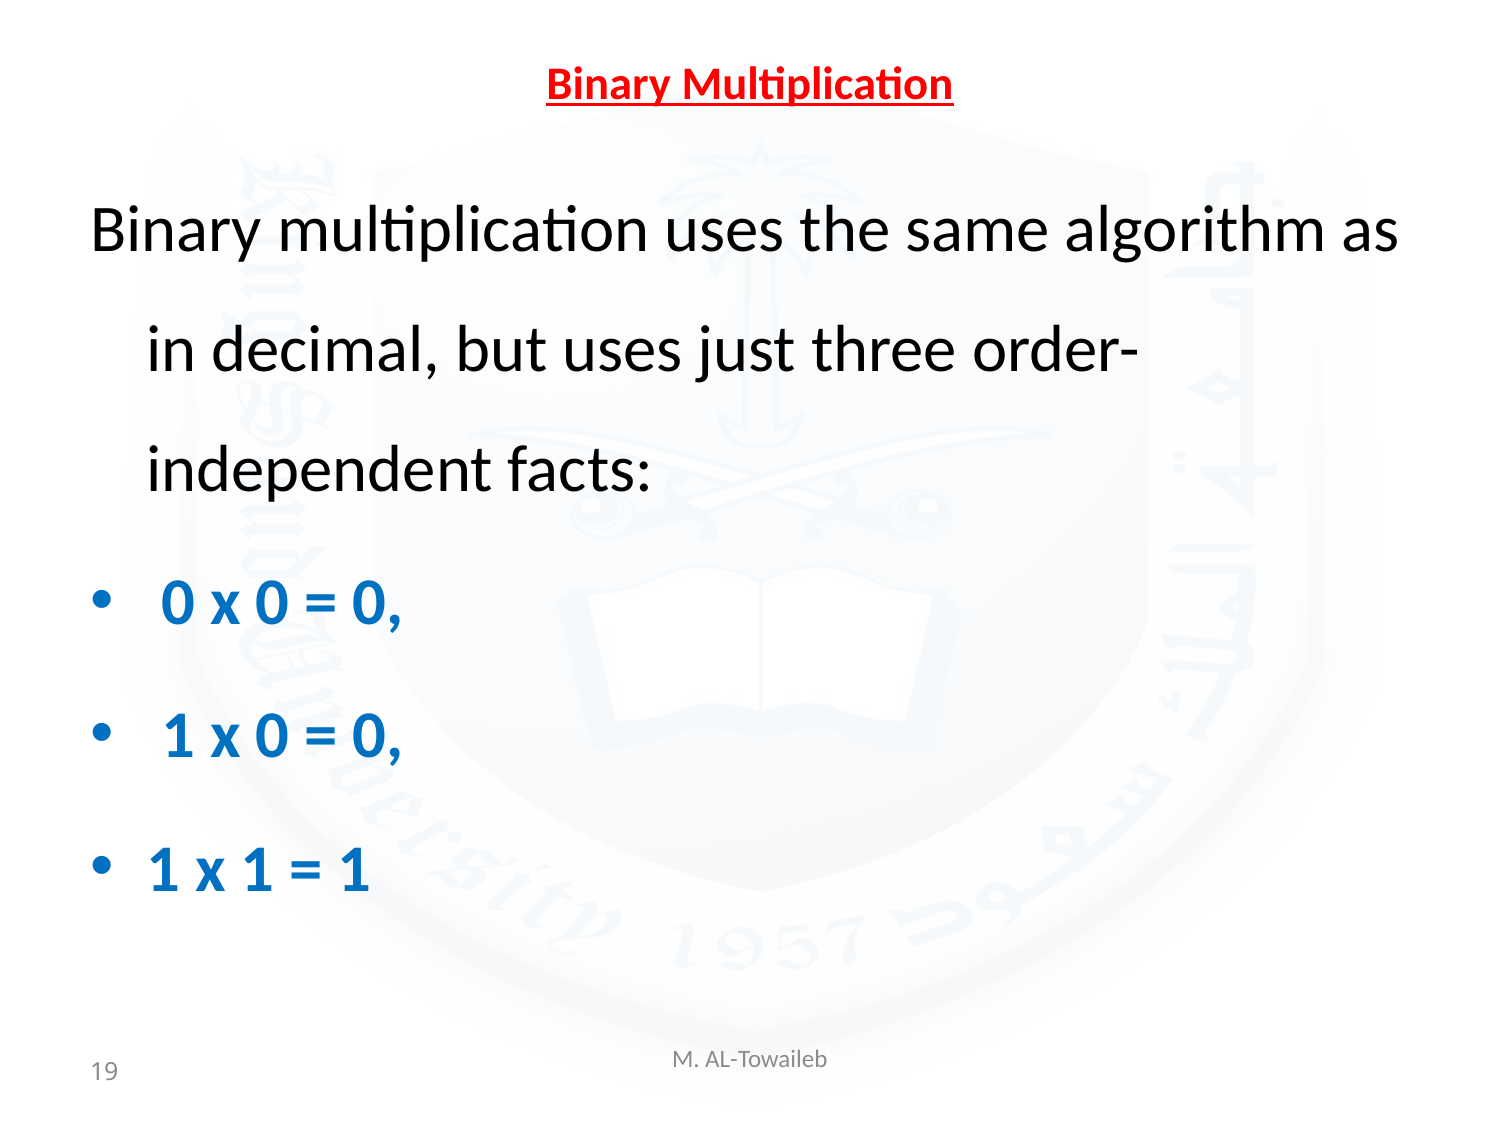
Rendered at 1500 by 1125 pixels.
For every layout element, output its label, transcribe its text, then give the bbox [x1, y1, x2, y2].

footer M. AL-Towaileb [512, 1042, 988, 1103]
title Binary Multiplication [75, 45, 1425, 137]
list Binary multiplication uses the same algorithm as in decimal, but uses just three order-independent facts: 0 x 0 = 0, 1 x 0 = 0, 1 x 1 = 1 [75, 137, 1425, 1005]
slide_number 19 [75, 1042, 425, 1103]
